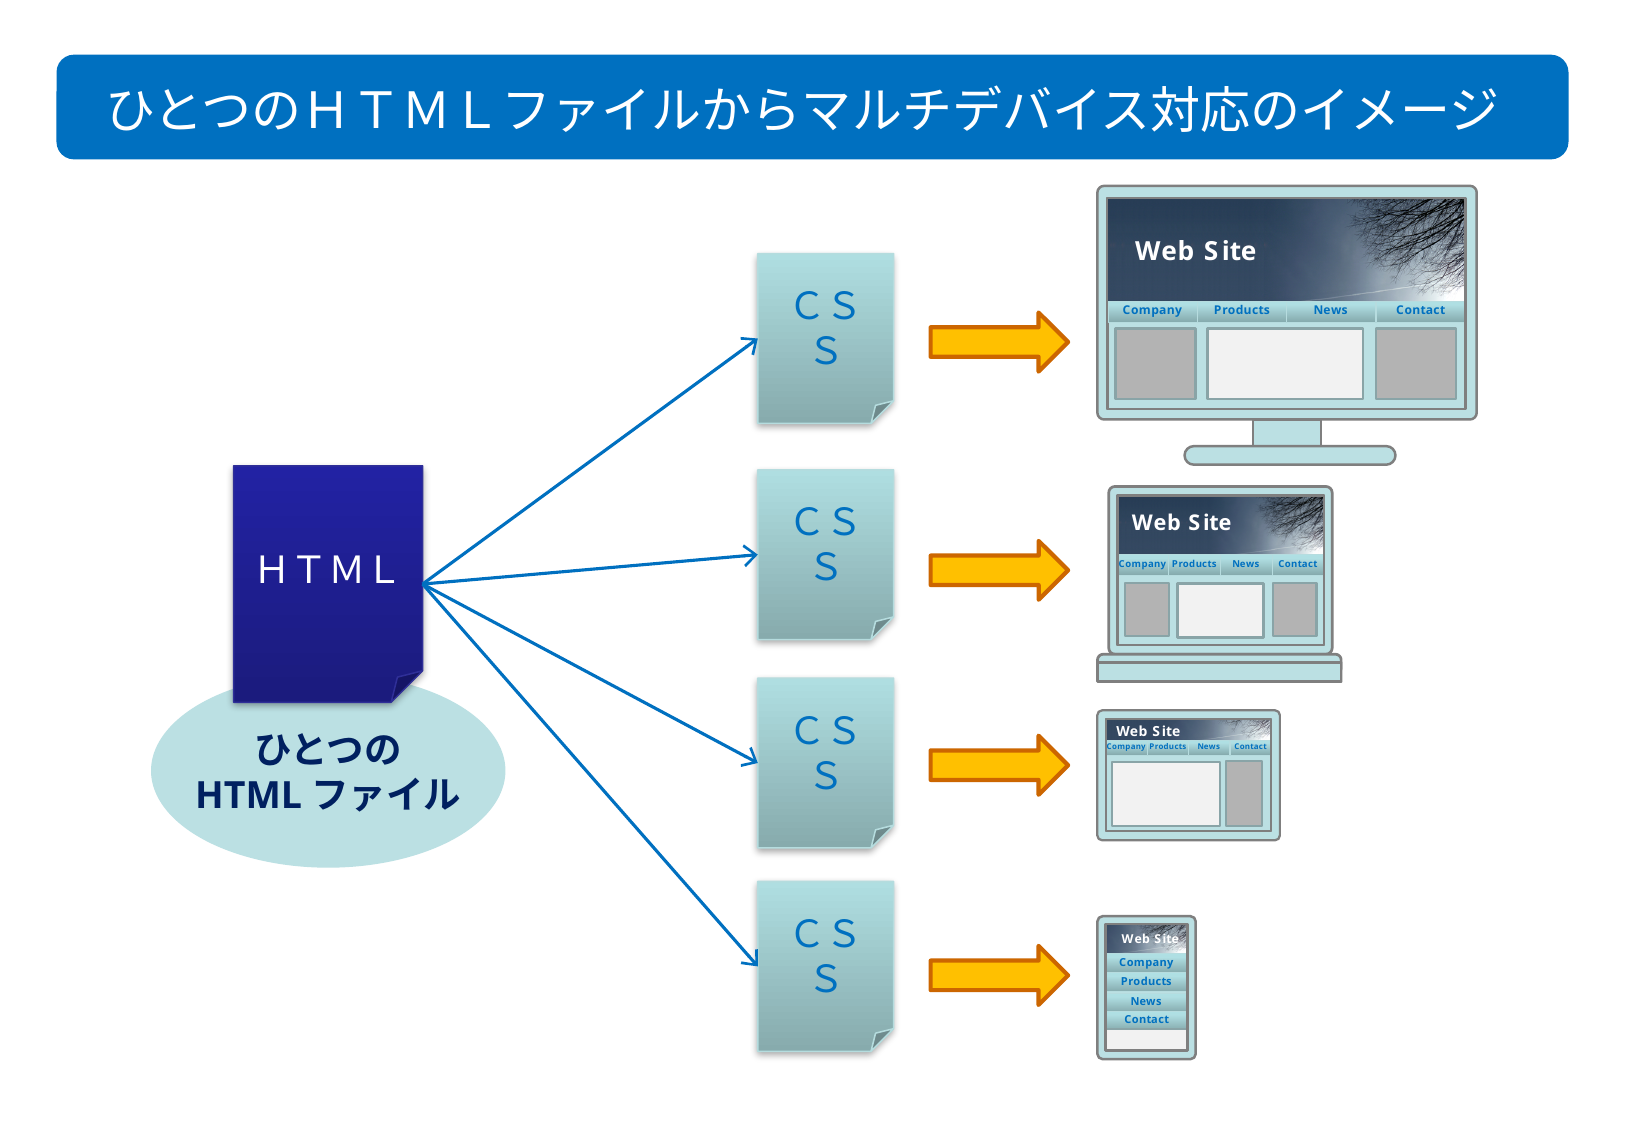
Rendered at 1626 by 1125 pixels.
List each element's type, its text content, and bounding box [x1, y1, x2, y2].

text_box ひとつのＨＴＭＬファイルからマルチデバイス対応のイメージ [90, 71, 1514, 147]
text_box [54, 52, 1571, 162]
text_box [422, 554, 759, 582]
text_box ＨＴＭＬ [232, 465, 417, 704]
picture [1095, 484, 1343, 684]
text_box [422, 338, 759, 554]
text_box [928, 310, 1071, 374]
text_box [422, 583, 759, 967]
text_box ＣＳＳ [756, 880, 895, 1053]
text_box [928, 943, 1071, 1007]
text_box ひとつの HTMLファイル [148, 688, 417, 870]
text_box [928, 538, 1071, 602]
text_box ＣＳＳ [763, 677, 895, 849]
text_box ＣＳＳ [756, 252, 895, 425]
picture [1095, 184, 1479, 467]
text_box ＣＳＳ [763, 469, 895, 641]
picture [1095, 914, 1198, 1061]
picture [1095, 708, 1282, 842]
text_box [928, 733, 1071, 797]
